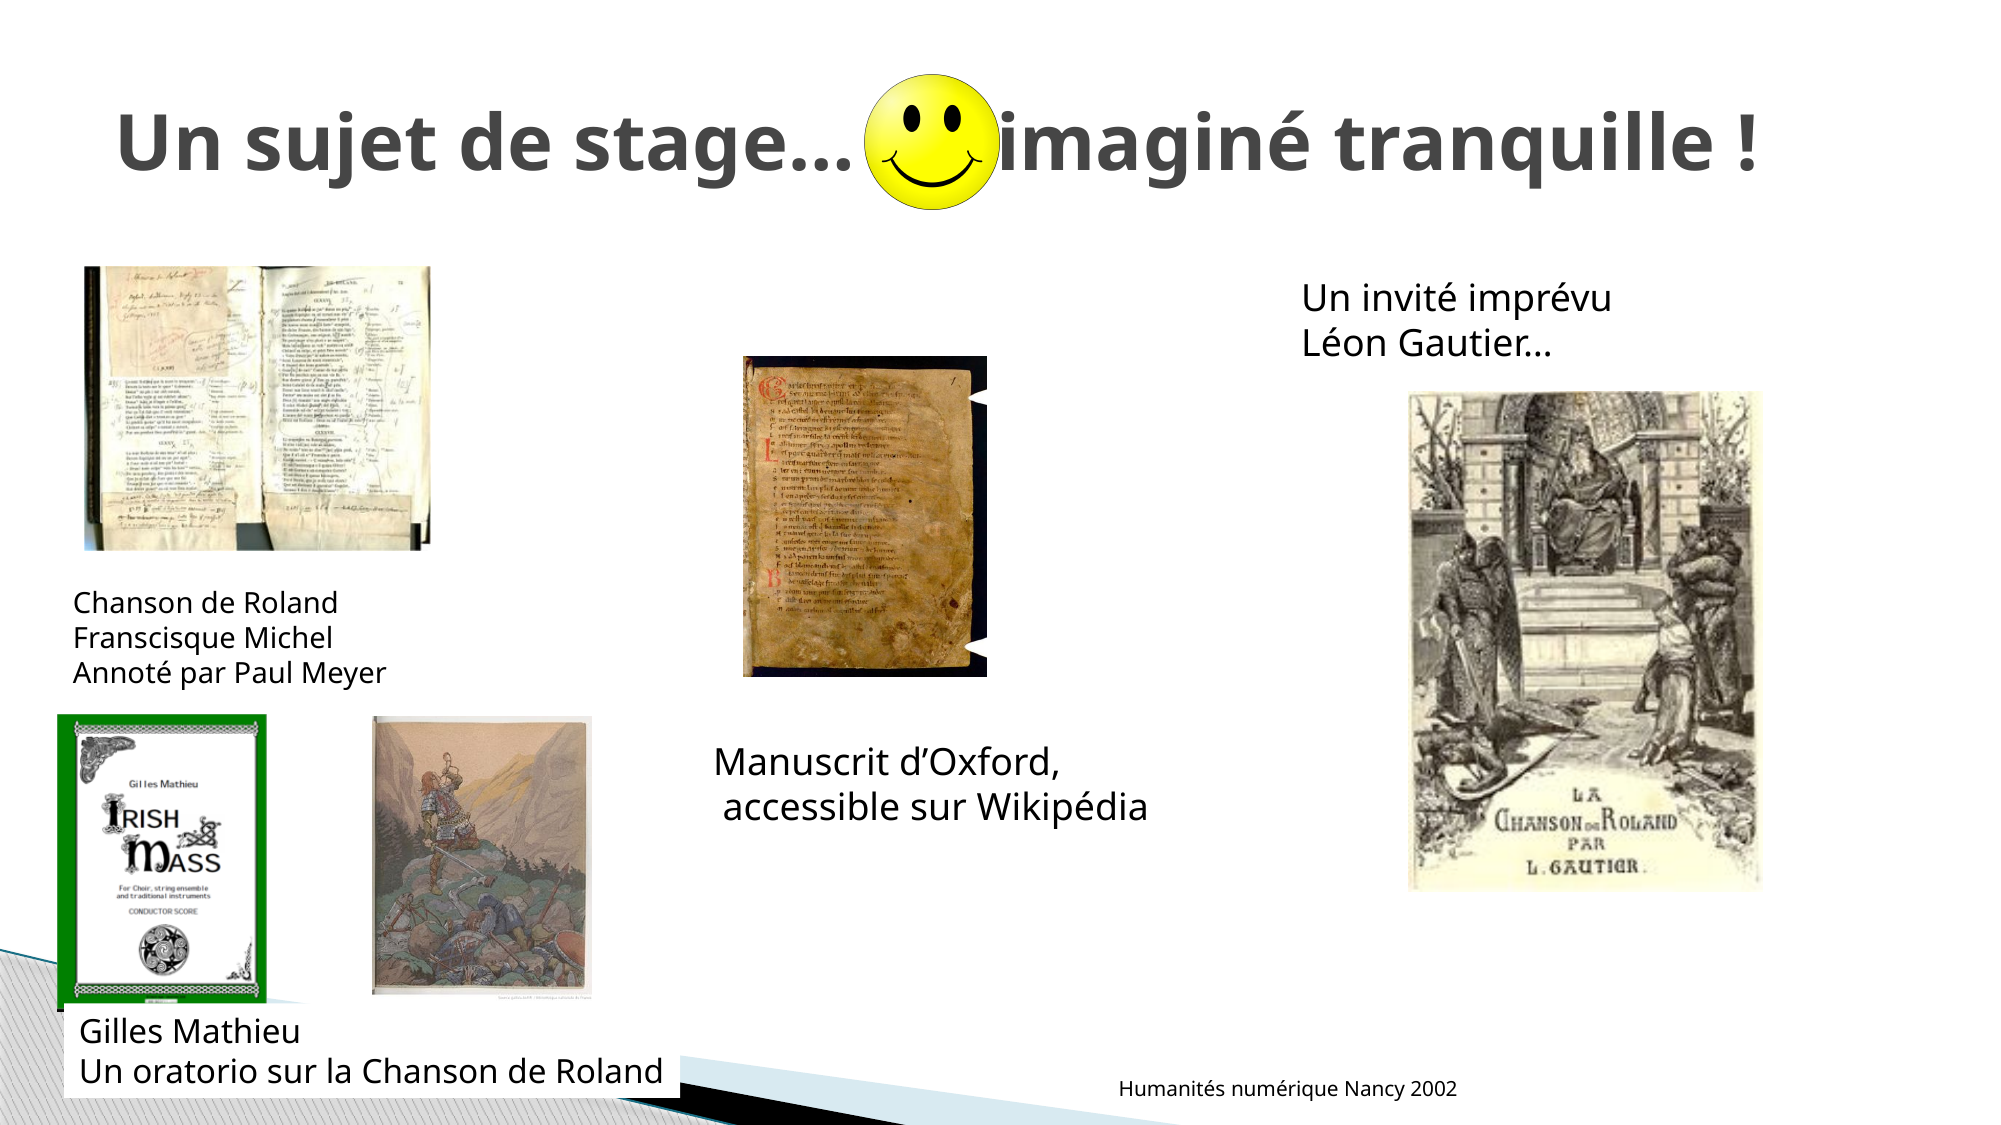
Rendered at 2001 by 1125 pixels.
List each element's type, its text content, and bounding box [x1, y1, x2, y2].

picture [84, 266, 431, 552]
text_box Manuscrit d’Oxford, accessible sur Wikipédia [698, 730, 1165, 836]
text_box Un invité imprévu Léon Gautier… [1286, 266, 1628, 372]
title Un sujet de stage… imaginé tranquille ! [99, 45, 1900, 233]
picture [371, 716, 592, 1001]
footer Humanités numérique Nancy 2002 [957, 1051, 1473, 1112]
text_box Chanson de Roland Franscisque Michel Annoté par Paul Meyer [58, 576, 403, 697]
picture [743, 355, 987, 677]
picture [57, 714, 267, 1013]
text_box Gilles Mathieu Un oratorio sur la Chanson de Roland [64, 1003, 681, 1098]
picture [1408, 391, 1763, 893]
picture [860, 71, 1003, 213]
